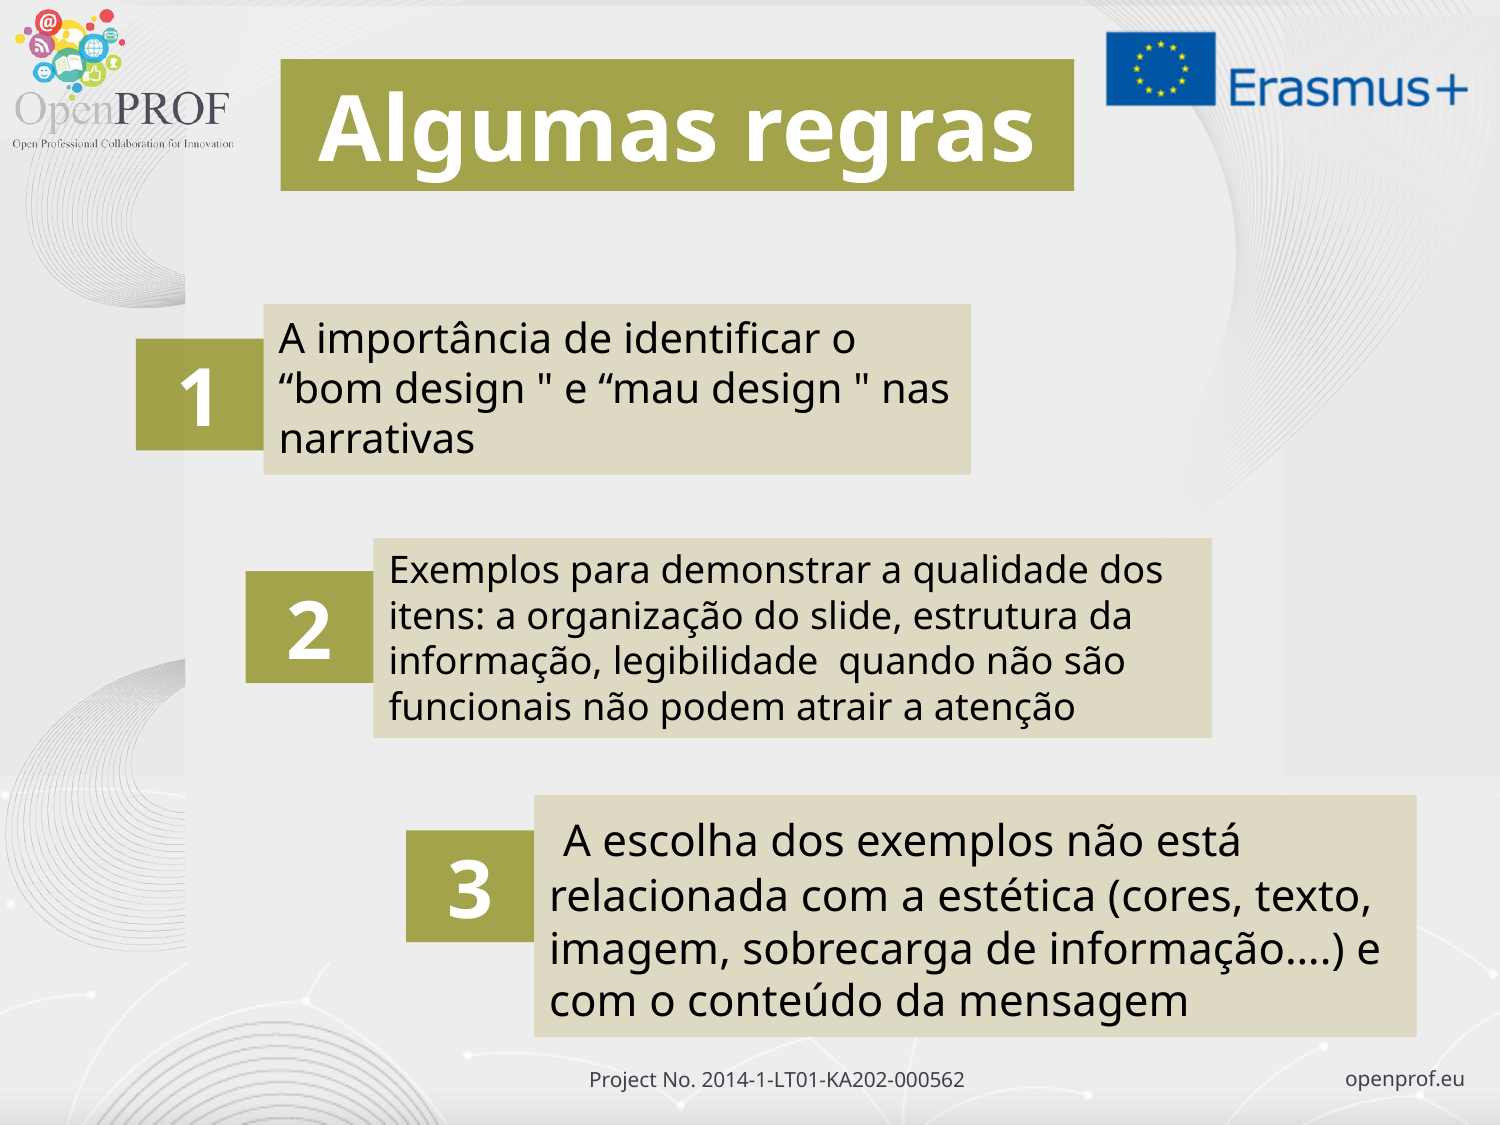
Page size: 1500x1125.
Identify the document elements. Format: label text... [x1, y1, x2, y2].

text_box 2 [245, 571, 374, 683]
picture [0, 0, 1500, 1125]
text_box Exemplos para demonstrar a qualidade dos itens: a organização do slide, estrutura da informação, legibilidade quando não são funcionais não podem atrair a atenção [373, 538, 1213, 738]
text_box 1 [135, 338, 264, 451]
text_box Algumas regras [280, 59, 1075, 191]
text_box A escolha dos exemplos não está relacionada com a estética (cores, texto, imagem, sobrecarga de informação….) e com o conteúdo da mensagem [534, 795, 1417, 1038]
text_box 3 [406, 830, 534, 943]
list A importância de identificar o “bom design " e “mau design " nas narrativas [263, 303, 972, 475]
